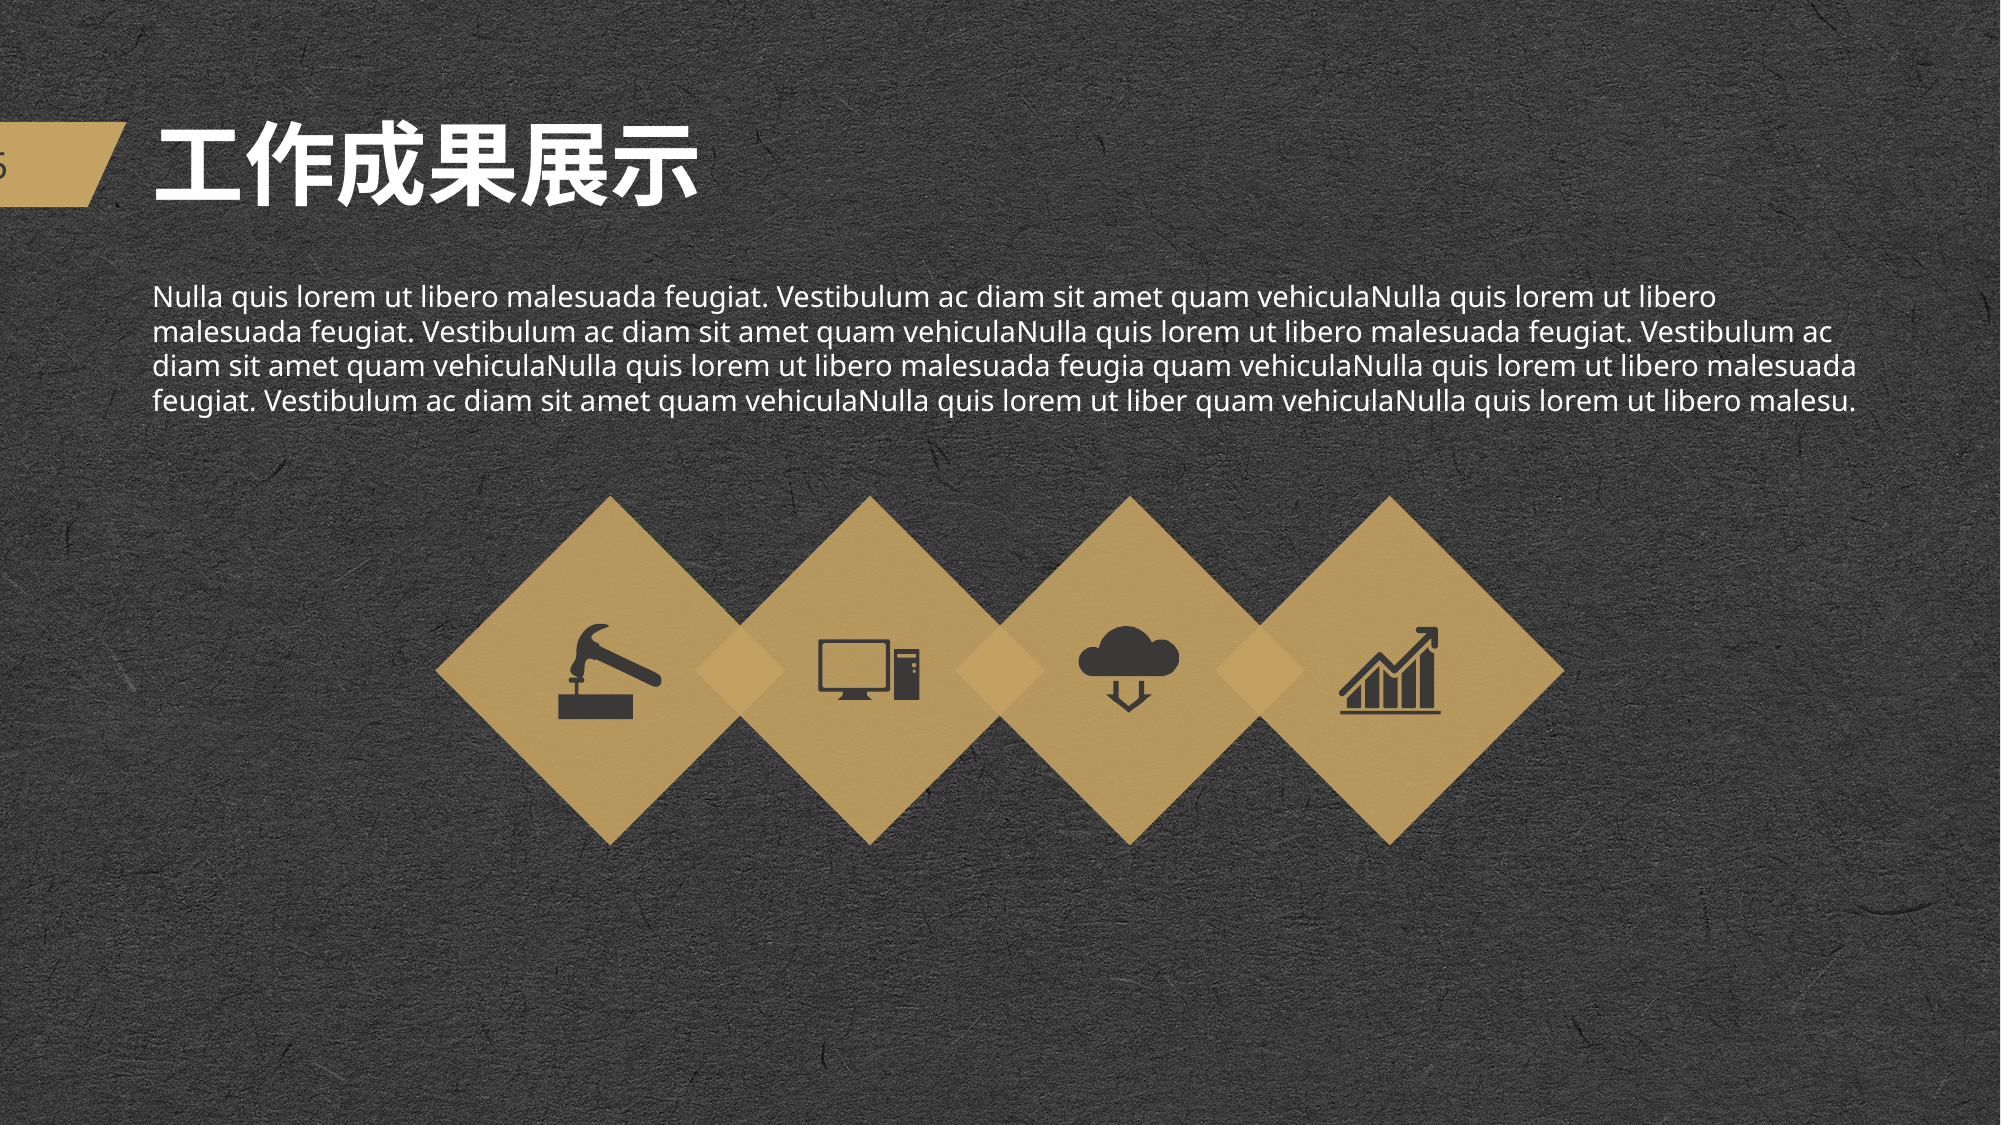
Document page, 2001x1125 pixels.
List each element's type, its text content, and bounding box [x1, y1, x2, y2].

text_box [435, 495, 1565, 846]
title 工作成果展示 [137, 59, 1863, 270]
text_box Nulla quis lorem ut libero malesuada feugiat. Vestibulum ac diam sit amet quam vehiculaNulla quis lorem ut libero malesuada feugiat. Vestibulum ac diam sit amet quam vehiculaNulla quis lorem ut libero malesuada feugiat. Vestibulum ac diam sit amet quam vehiculaNulla quis lorem ut libero malesuada feugia quam vehiculaNulla quis lorem ut libero malesuada feugiat. Vestibulum ac diam sit amet quam vehiculaNulla quis lorem ut liber quam vehiculaNulla quis lorem ut libero malesu. [137, 270, 1887, 426]
picture [0, 0, 2001, 1125]
